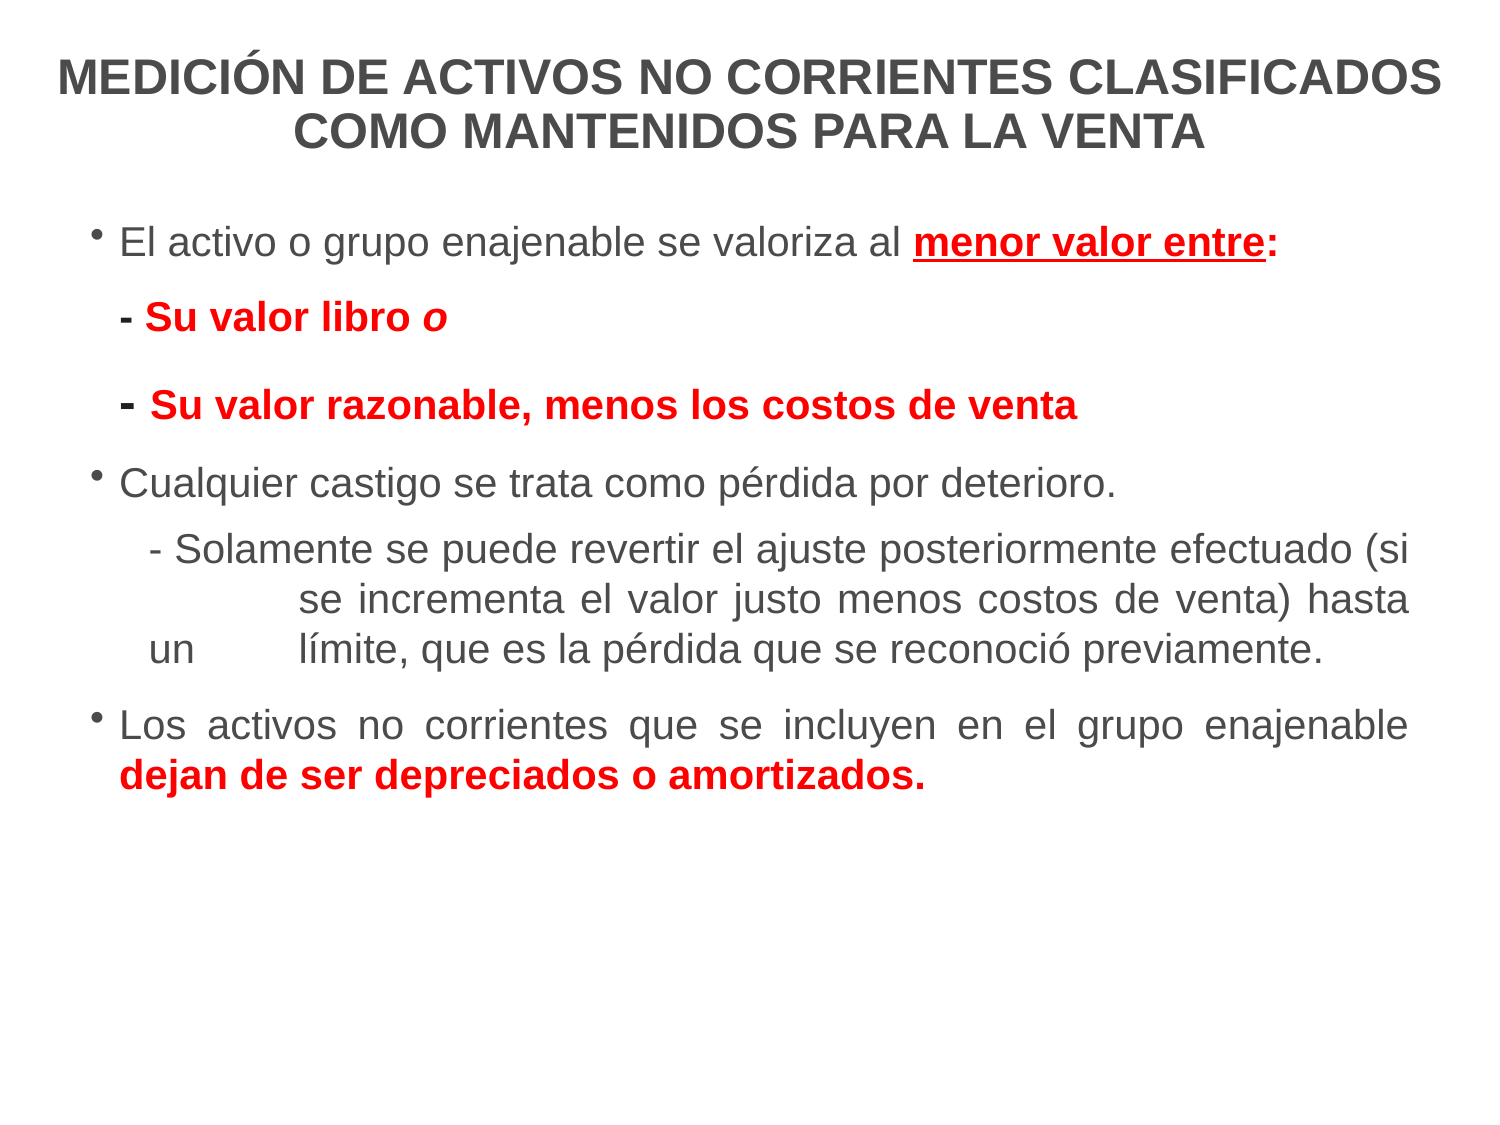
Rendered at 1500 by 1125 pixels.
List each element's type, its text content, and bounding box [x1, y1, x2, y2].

title Medición de ACTIVOS NO CORRIENTES CLASIFICADOS COMO MANTENIDOS PARA LA VENTA [41, 0, 1459, 160]
list El activo o grupo enajenable se valoriza al menor valor entre: - Su valor libro o - Su valor razonable, menos los costos de venta Cualquier castigo se trata como pérdida por deterioro. - Solamente se puede revertir el ajuste posteriormente efectuado (si se incrementa el valor justo menos costos de venta) hasta un límite, que es la pérdida que se reconoció previamente. Los activos no corrientes que se incluyen en el grupo enajenable dejan de ser depreciados o amortizados. [75, 207, 1425, 918]
